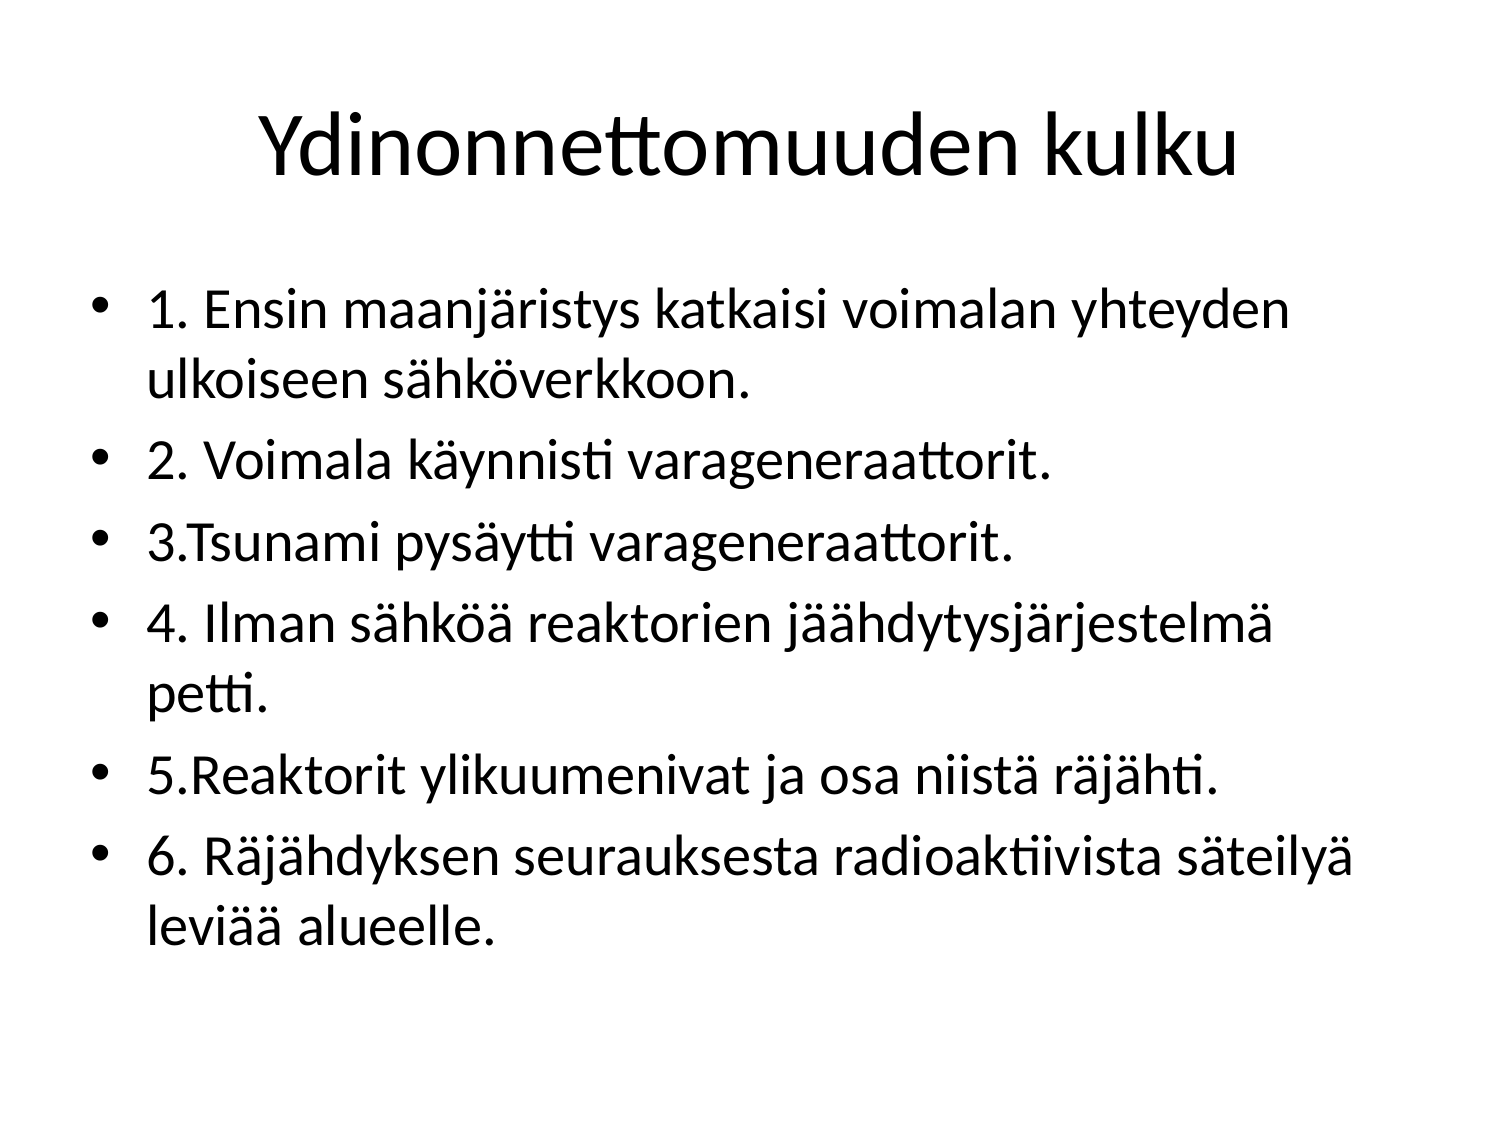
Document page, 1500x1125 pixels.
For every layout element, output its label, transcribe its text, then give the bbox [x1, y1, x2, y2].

list 1. Ensin maanjäristys katkaisi voimalan yhteyden ulkoiseen sähköverkkoon. 2. Voimala käynnisti varageneraattorit. 3.Tsunami pysäytti varageneraattorit. 4. Ilman sähköä reaktorien jäähdytysjärjestelmä petti. 5.Reaktorit ylikuumenivat ja osa niistä räjähti. 6. Räjähdyksen seurauksesta radioaktiivista säteilyä leviää alueelle. [75, 262, 1425, 1005]
title Ydinonnettomuuden kulku [75, 45, 1425, 233]
